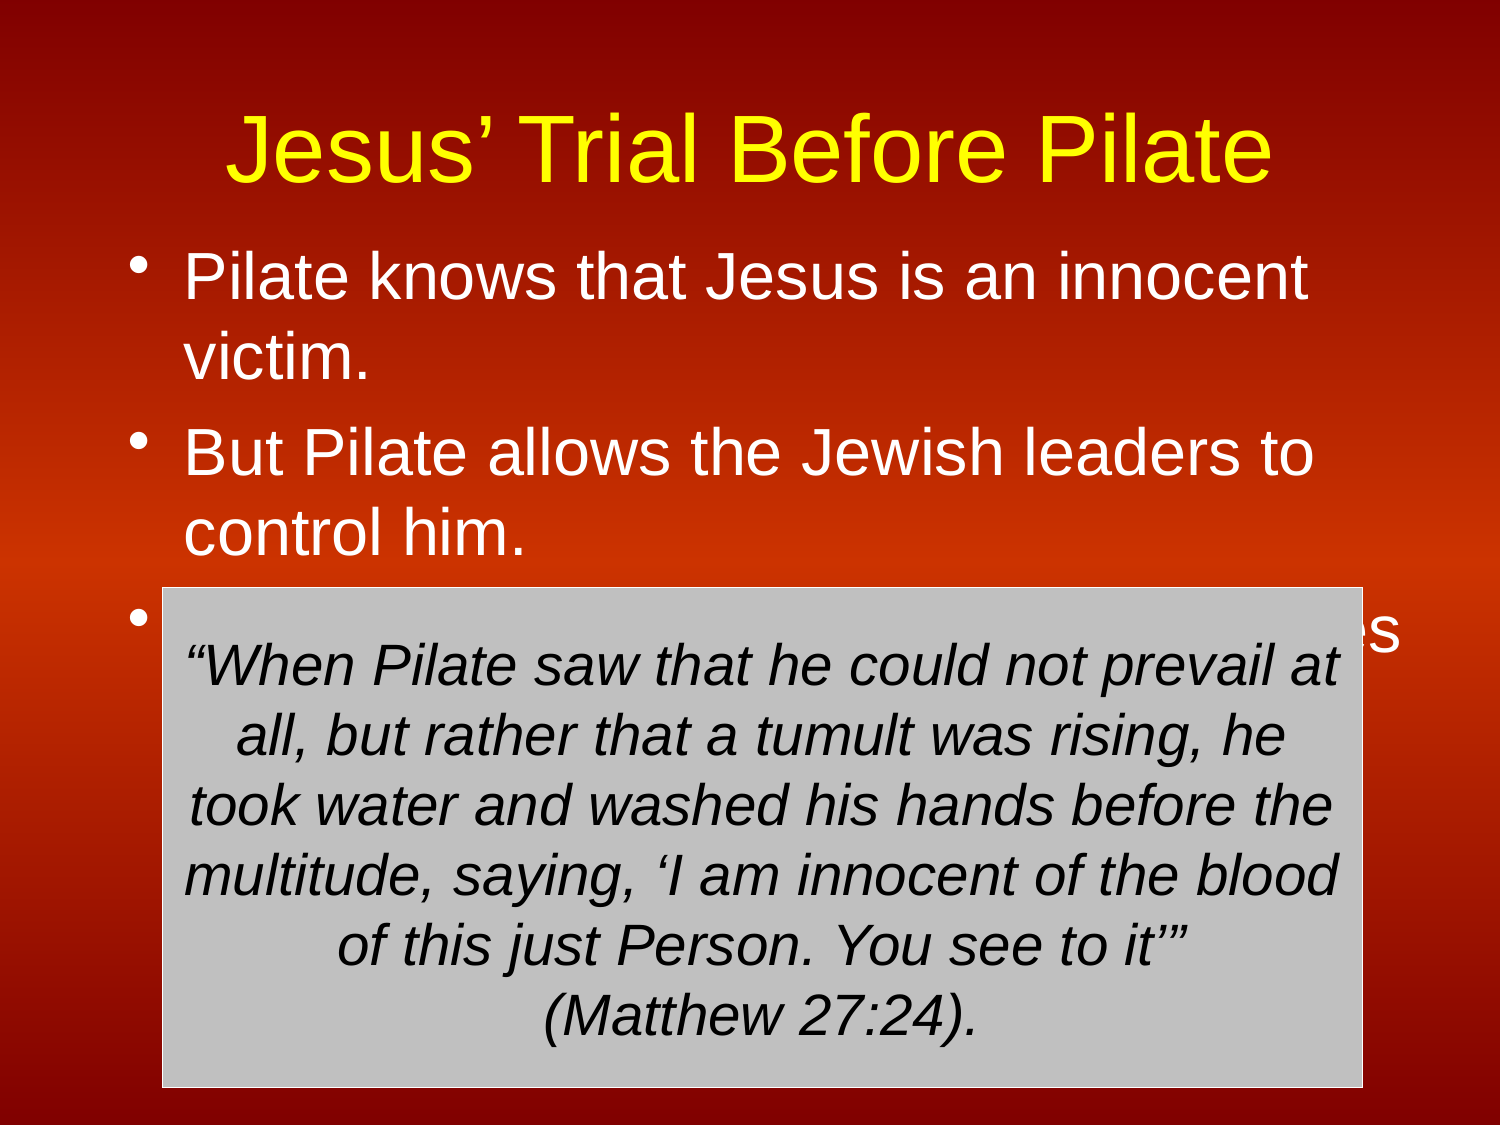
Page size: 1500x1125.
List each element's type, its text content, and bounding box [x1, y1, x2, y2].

text_box “When Pilate saw that he could not prevail at all, but rather that a tumult was rising, he took water and washed his hands before the multitude, saying, ‘I am innocent of the blood of this just Person. You see to it’” (Matthew 27:24). [162, 587, 1363, 1088]
list Pilate knows that Jesus is an innocent victim. But Pilate allows the Jewish leaders to control him. He knows Jesus is innocent, but he gives in to the desires of the Jewish leaders. [112, 224, 1463, 1125]
title Jesus’ Trial Before Pilate [37, 50, 1463, 238]
